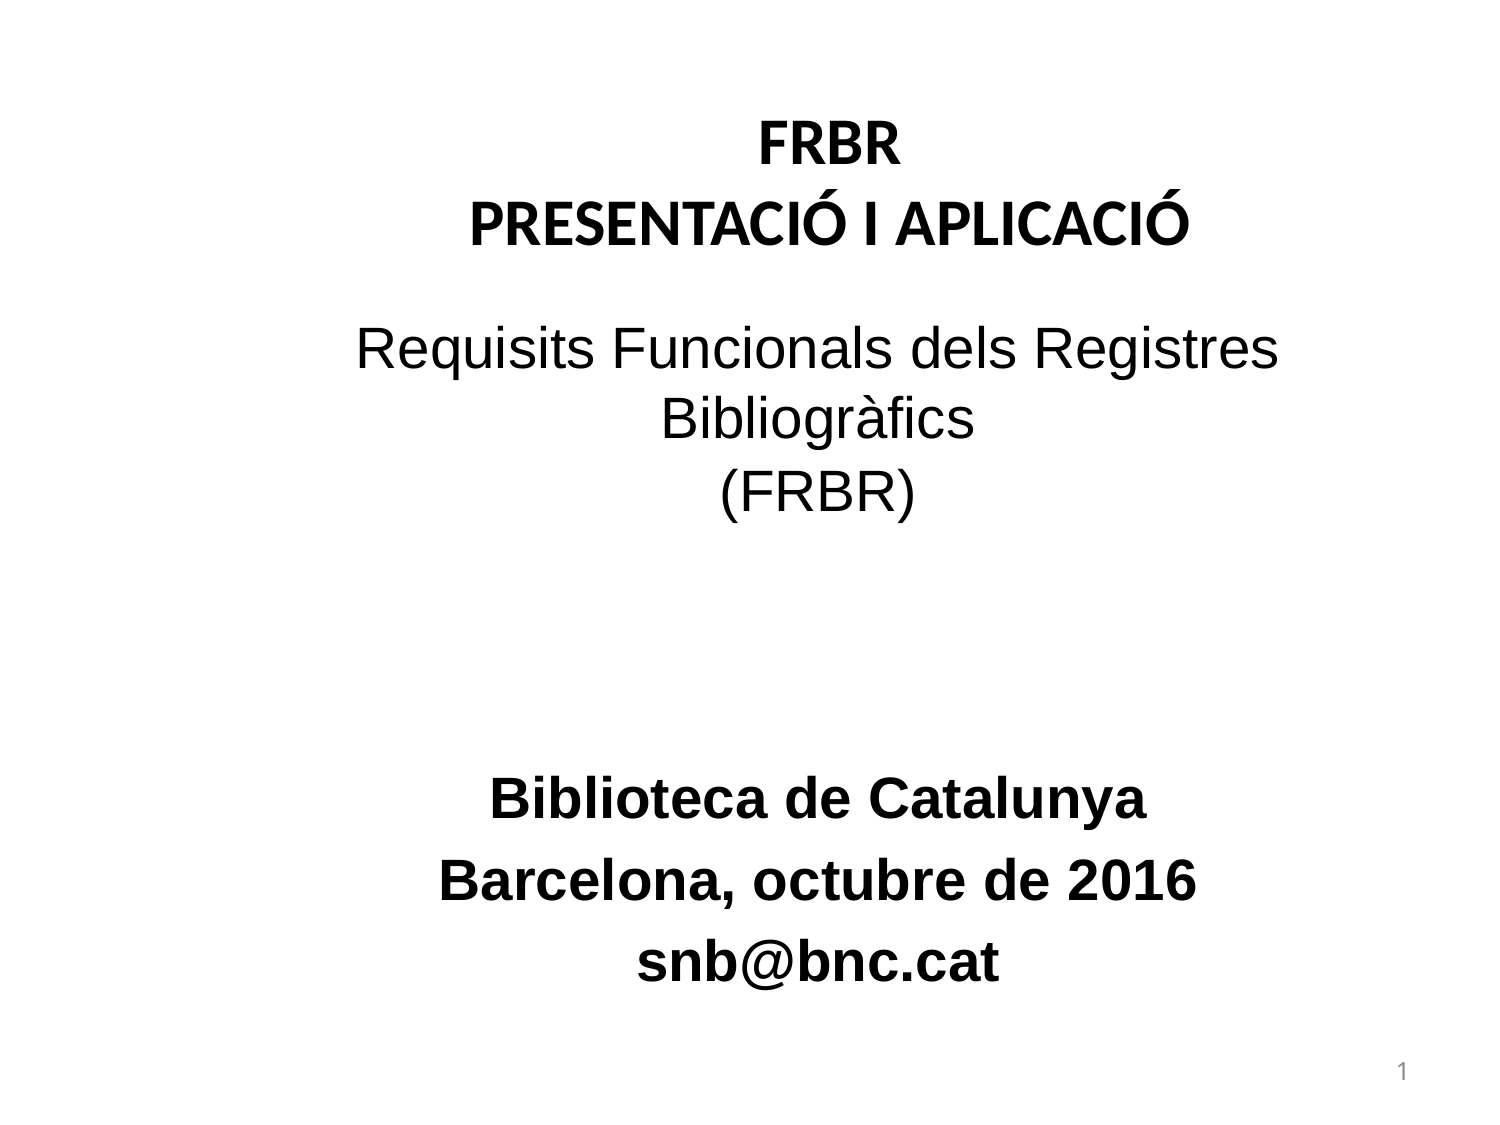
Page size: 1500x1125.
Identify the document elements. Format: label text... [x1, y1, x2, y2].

slide_number 1 [1074, 1042, 1425, 1103]
text_box Requisits Funcionals dels Registres Bibliogràfics (FRBR) Biblioteca de Catalunya Barcelona, octubre de 2016 snb@bnc.cat [218, 302, 1419, 903]
text_box FRBR PRESENTACIÓ I APLICACIÓ [230, 78, 1431, 279]
